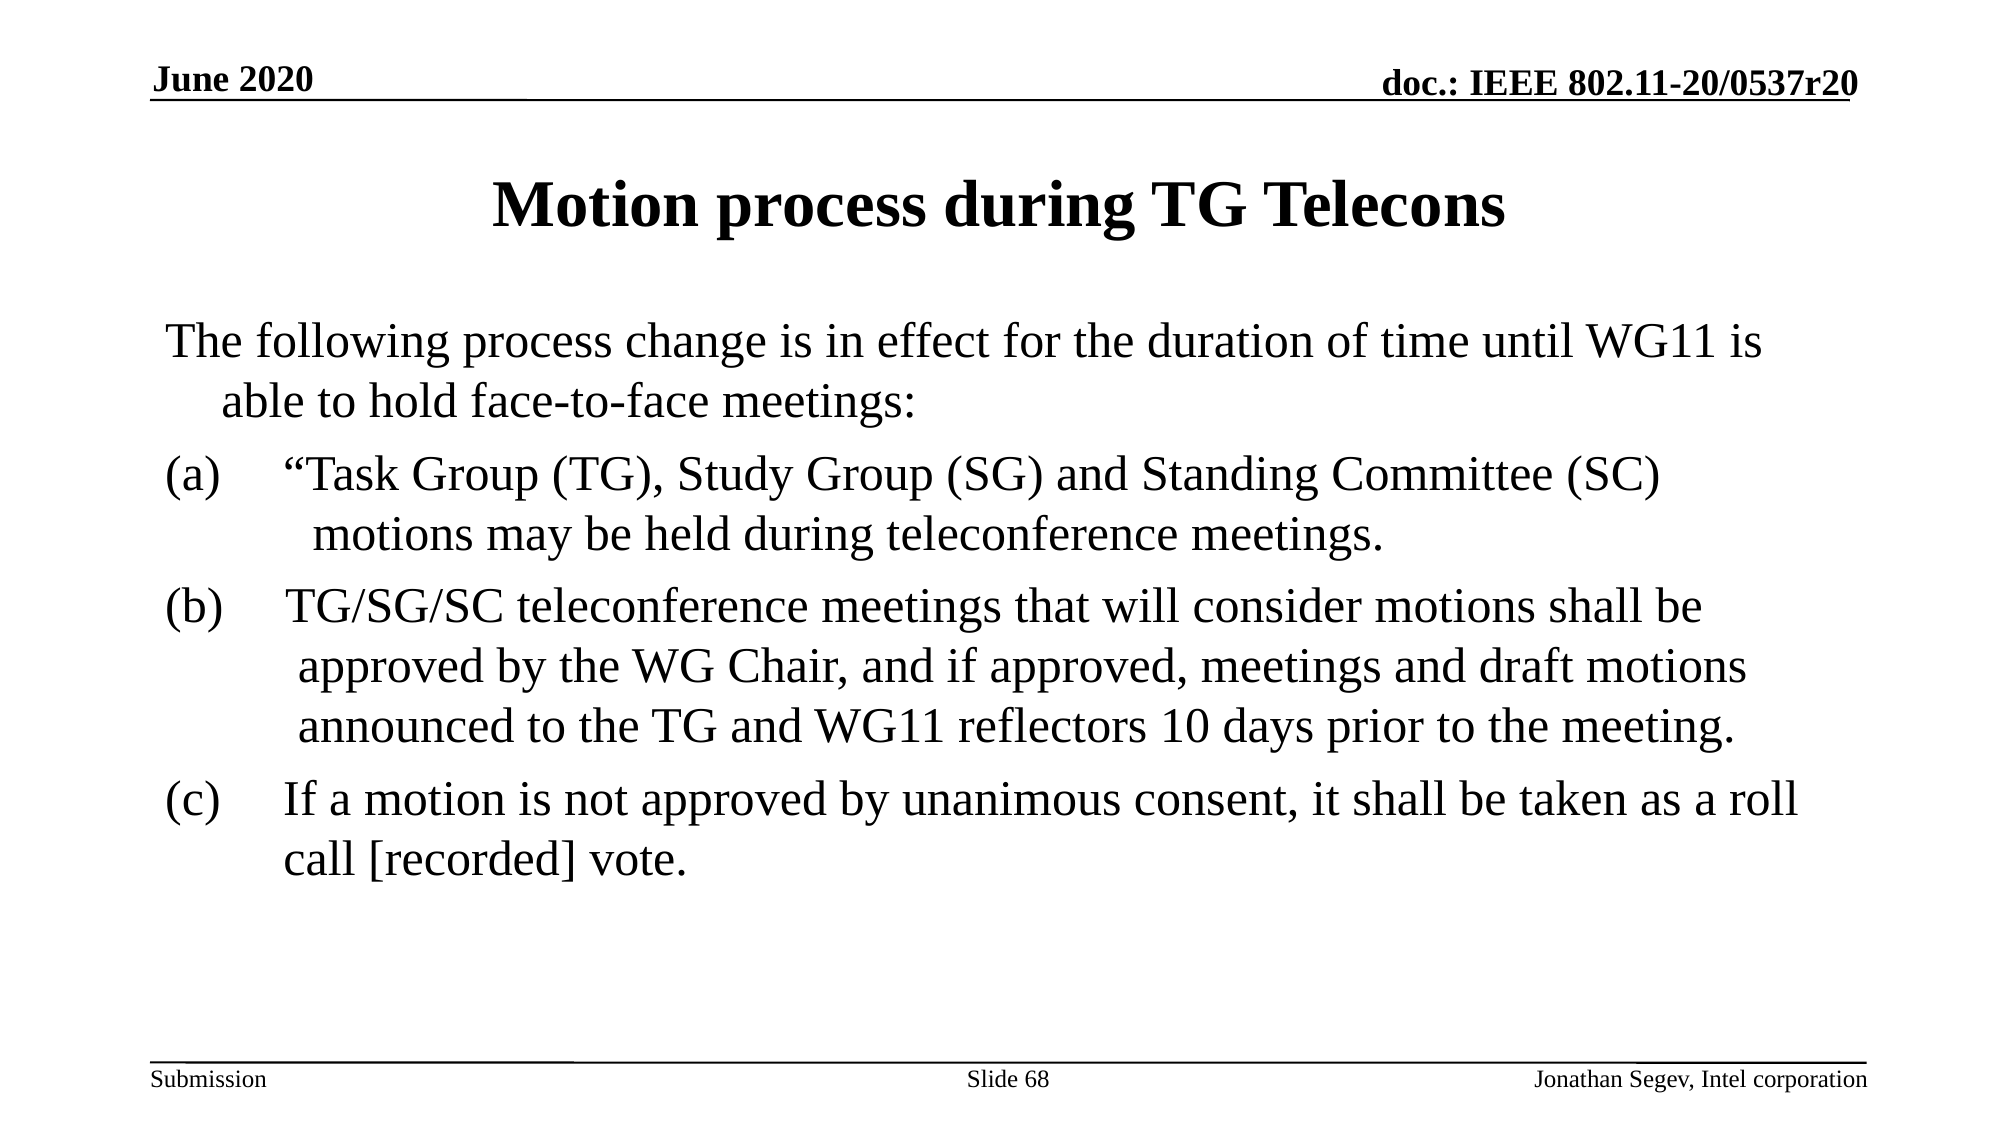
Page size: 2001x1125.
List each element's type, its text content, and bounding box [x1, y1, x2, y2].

list The following process change is in effect for the duration of time until WG11 is able to hold face-to-face meetings: (a) “Task Group (TG), Study Group (SG) and Standing Committee (SC) motions may be held during teleconference meetings. (b) TG/SG/SC teleconference meetings that will consider motions shall be approved by the WG Chair, and if approved, meetings and draft motions announced to the TG and WG11 reflectors 10 days prior to the meeting. (c) If a motion is not approved by unanimous consent, it shall be taken as a roll call [recorded] vote. [149, 299, 1850, 1000]
footer Jonathan Segev, Intel corporation [1171, 1061, 1869, 1093]
title Motion process during TG Telecons [149, 112, 1850, 288]
slide_number Slide 68 [950, 1061, 1067, 1123]
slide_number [152, 54, 563, 100]
